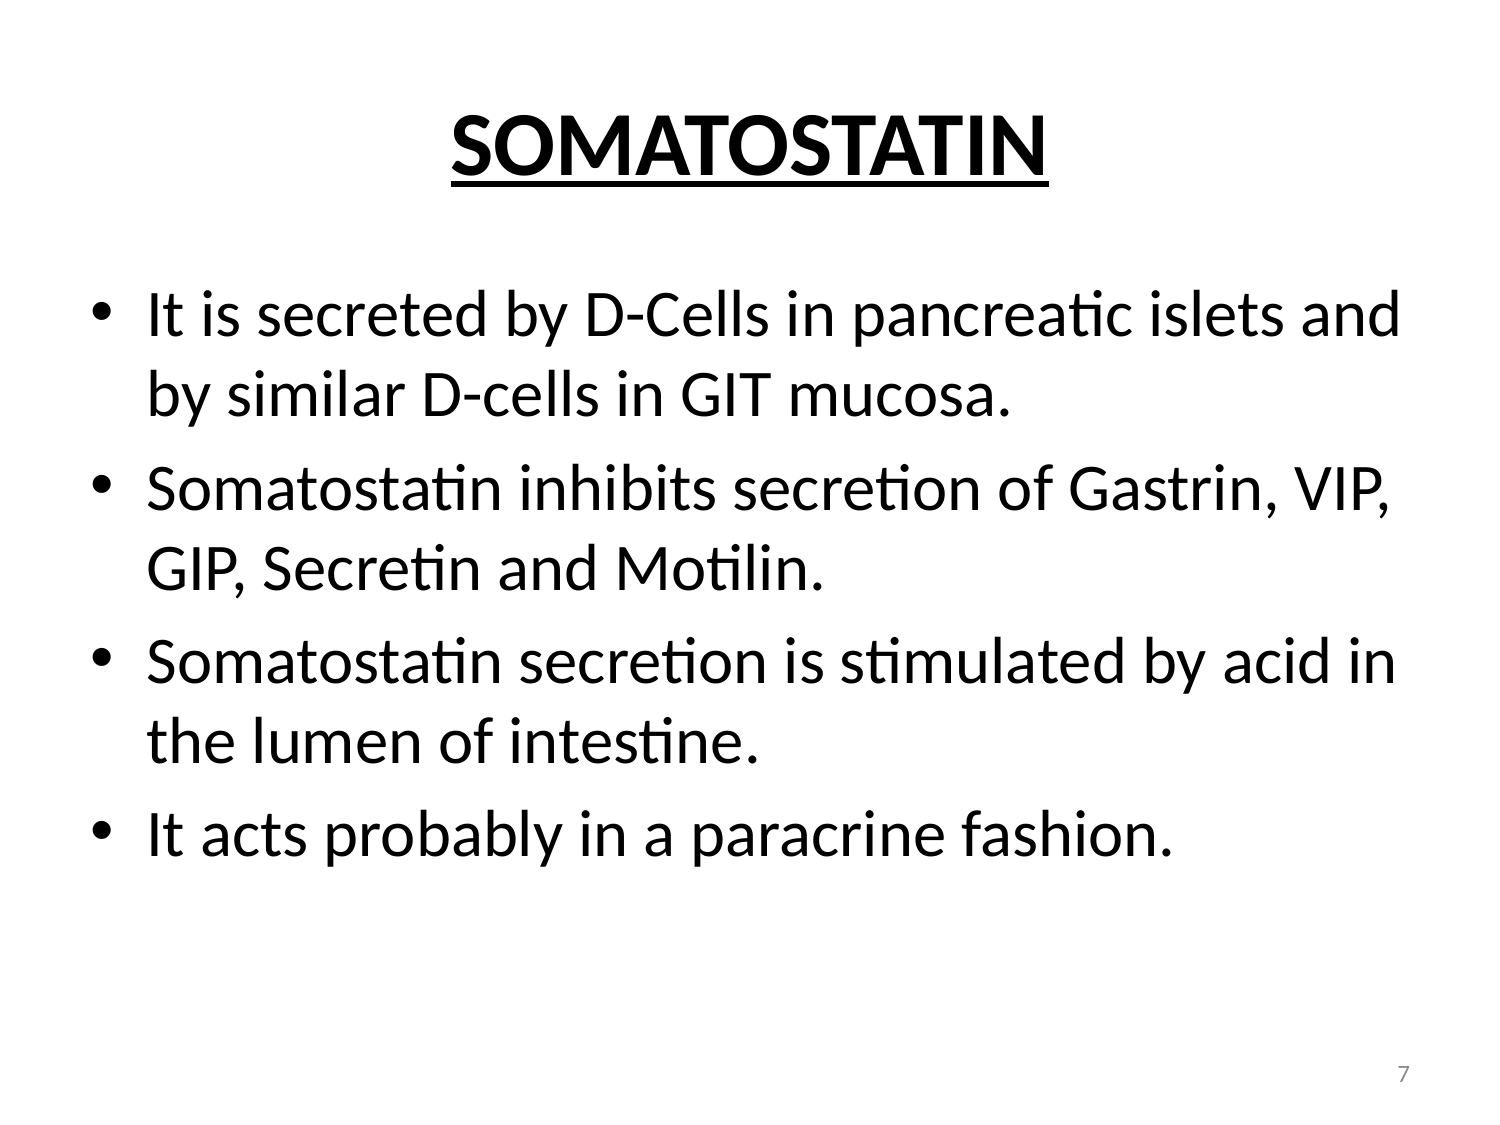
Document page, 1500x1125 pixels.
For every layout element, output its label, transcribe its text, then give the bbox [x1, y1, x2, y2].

slide_number 7 [1074, 1042, 1425, 1103]
title SOMATOSTATIN [75, 45, 1425, 233]
list It is secreted by D-Cells in pancreatic islets and by similar D-cells in GIT mucosa. Somatostatin inhibits secretion of Gastrin, VIP, GIP, Secretin and Motilin. Somatostatin secretion is stimulated by acid in the lumen of intestine. It acts probably in a paracrine fashion. [75, 262, 1425, 1005]
